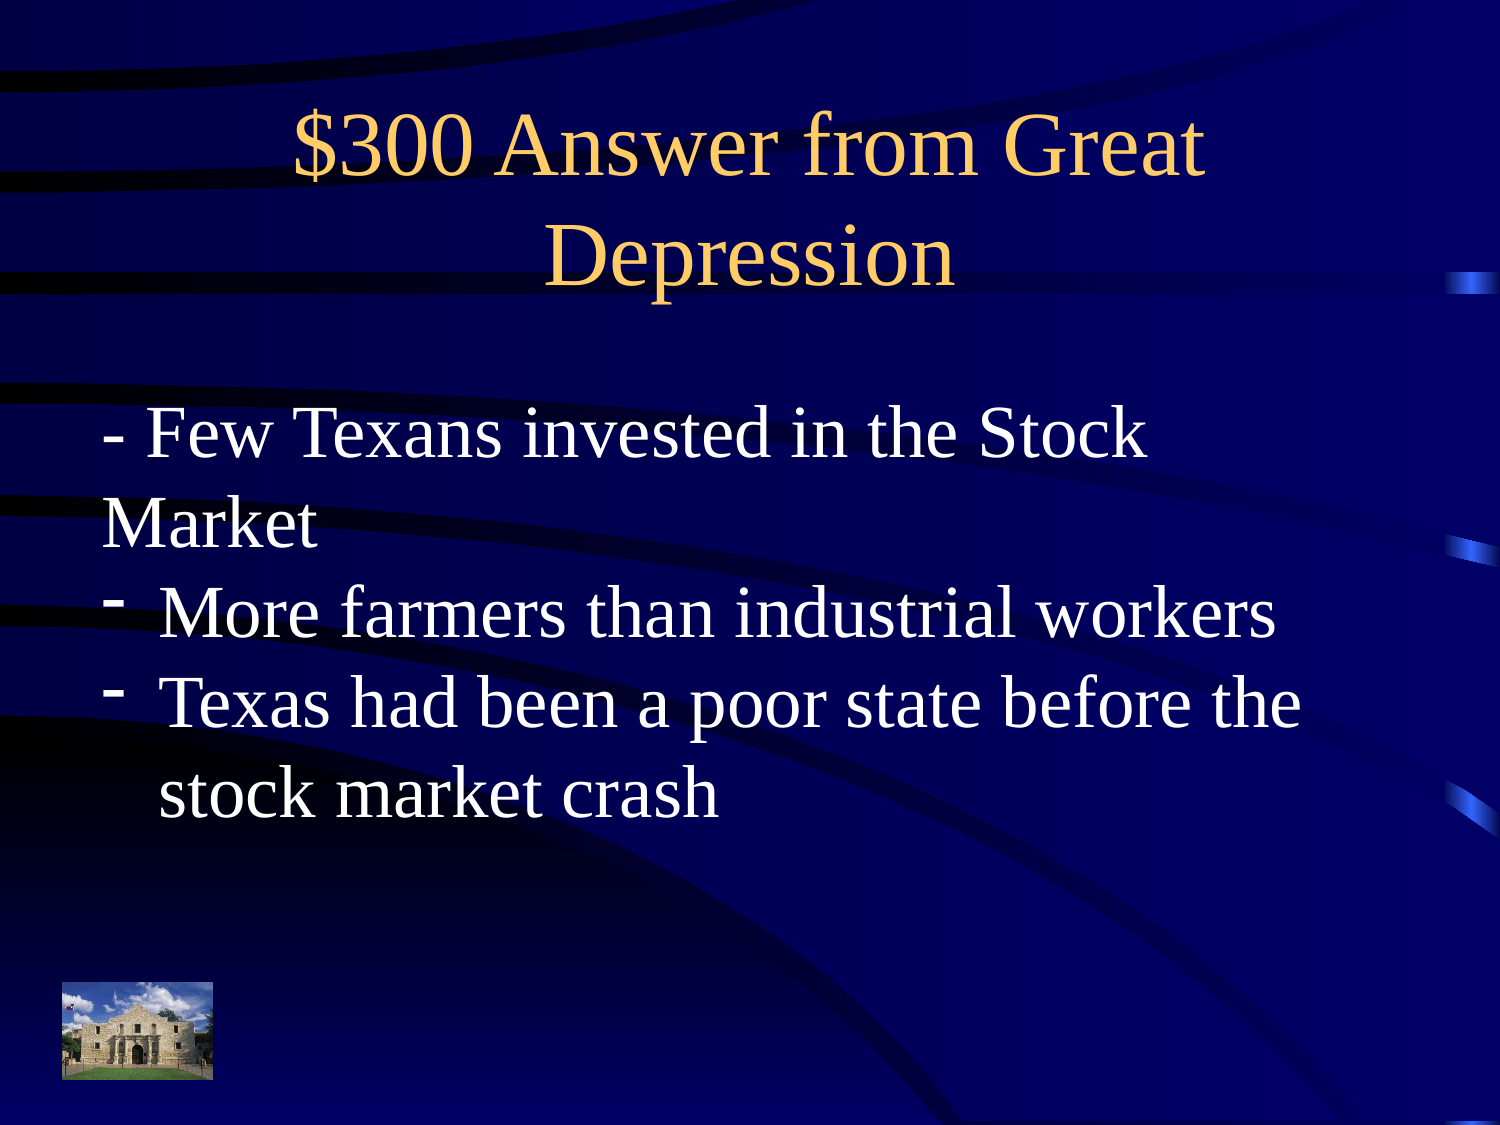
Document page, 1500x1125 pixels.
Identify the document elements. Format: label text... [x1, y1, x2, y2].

text_box - Few Texans invested in the Stock Market More farmers than industrial workers Texas had been a poor state before the stock market crash [87, 374, 1388, 840]
title $300 Answer from Great Depression [112, 99, 1388, 288]
picture [62, 982, 213, 1081]
